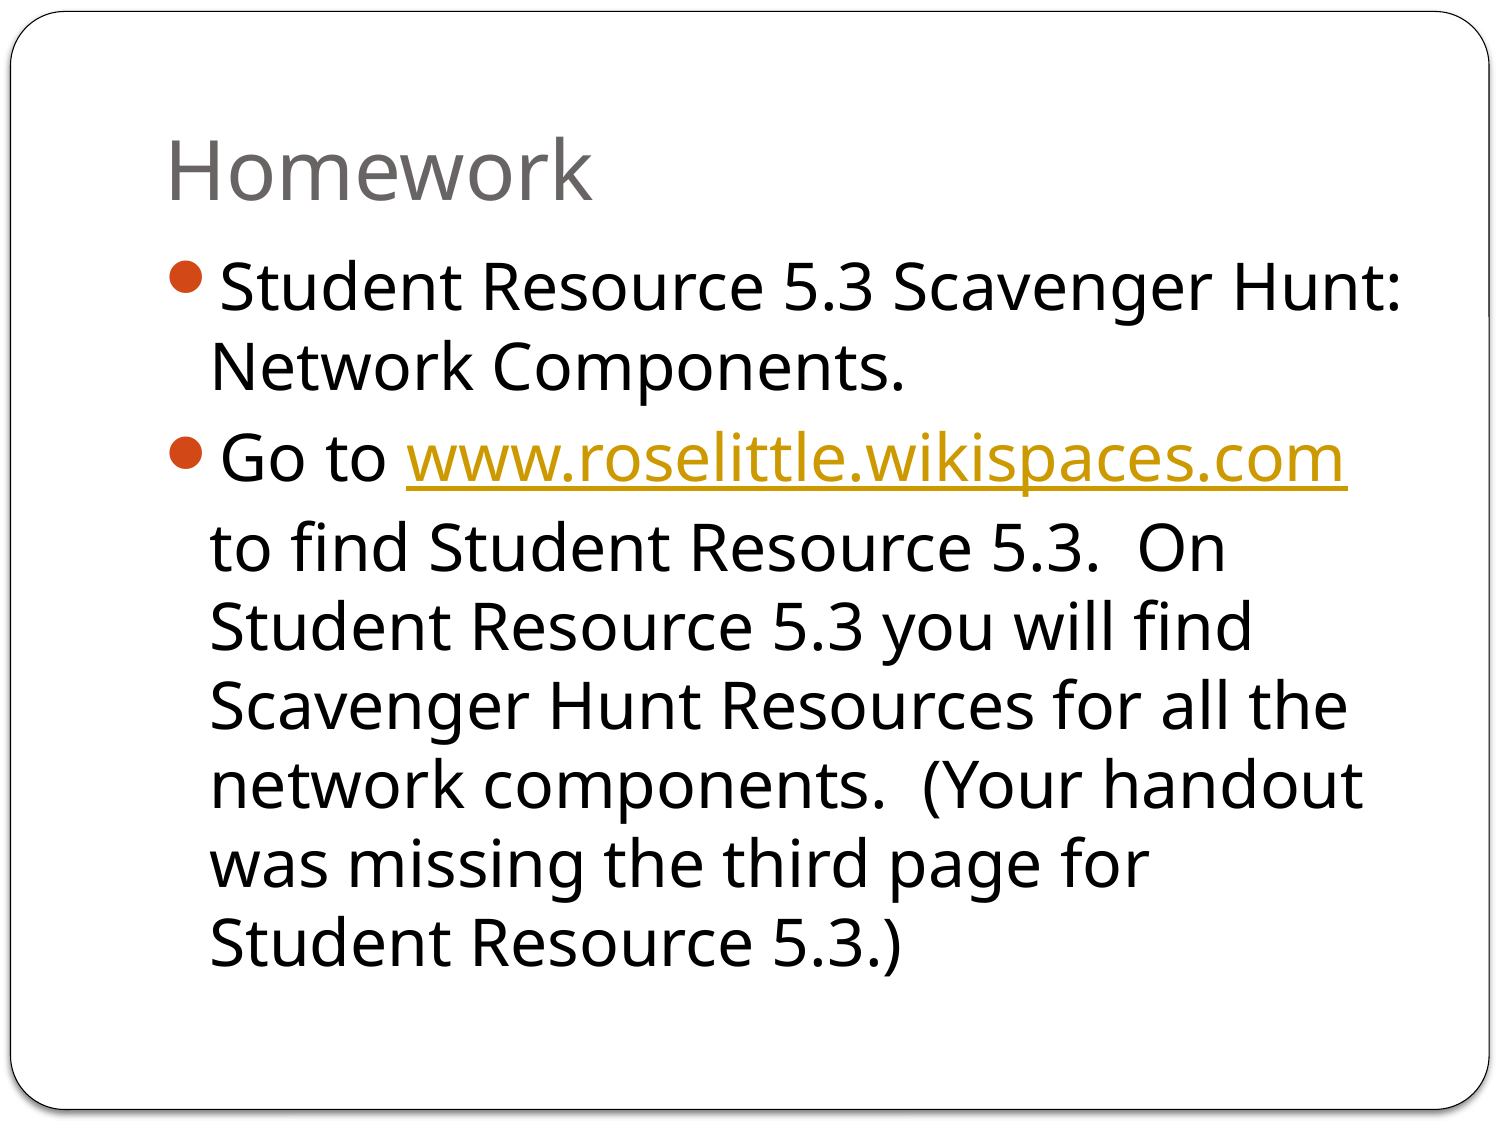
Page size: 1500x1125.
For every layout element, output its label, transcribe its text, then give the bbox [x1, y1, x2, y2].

title Homework [150, 45, 1425, 233]
list Student Resource 5.3 Scavenger Hunt: Network Components. Go to www.roselittle.wikispaces.com to find Student Resource 5.3. On Student Resource 5.3 you will find Scavenger Hunt Resources for all the network components. (Your handout was missing the third page for Student Resource 5.3.) [150, 237, 1425, 988]
